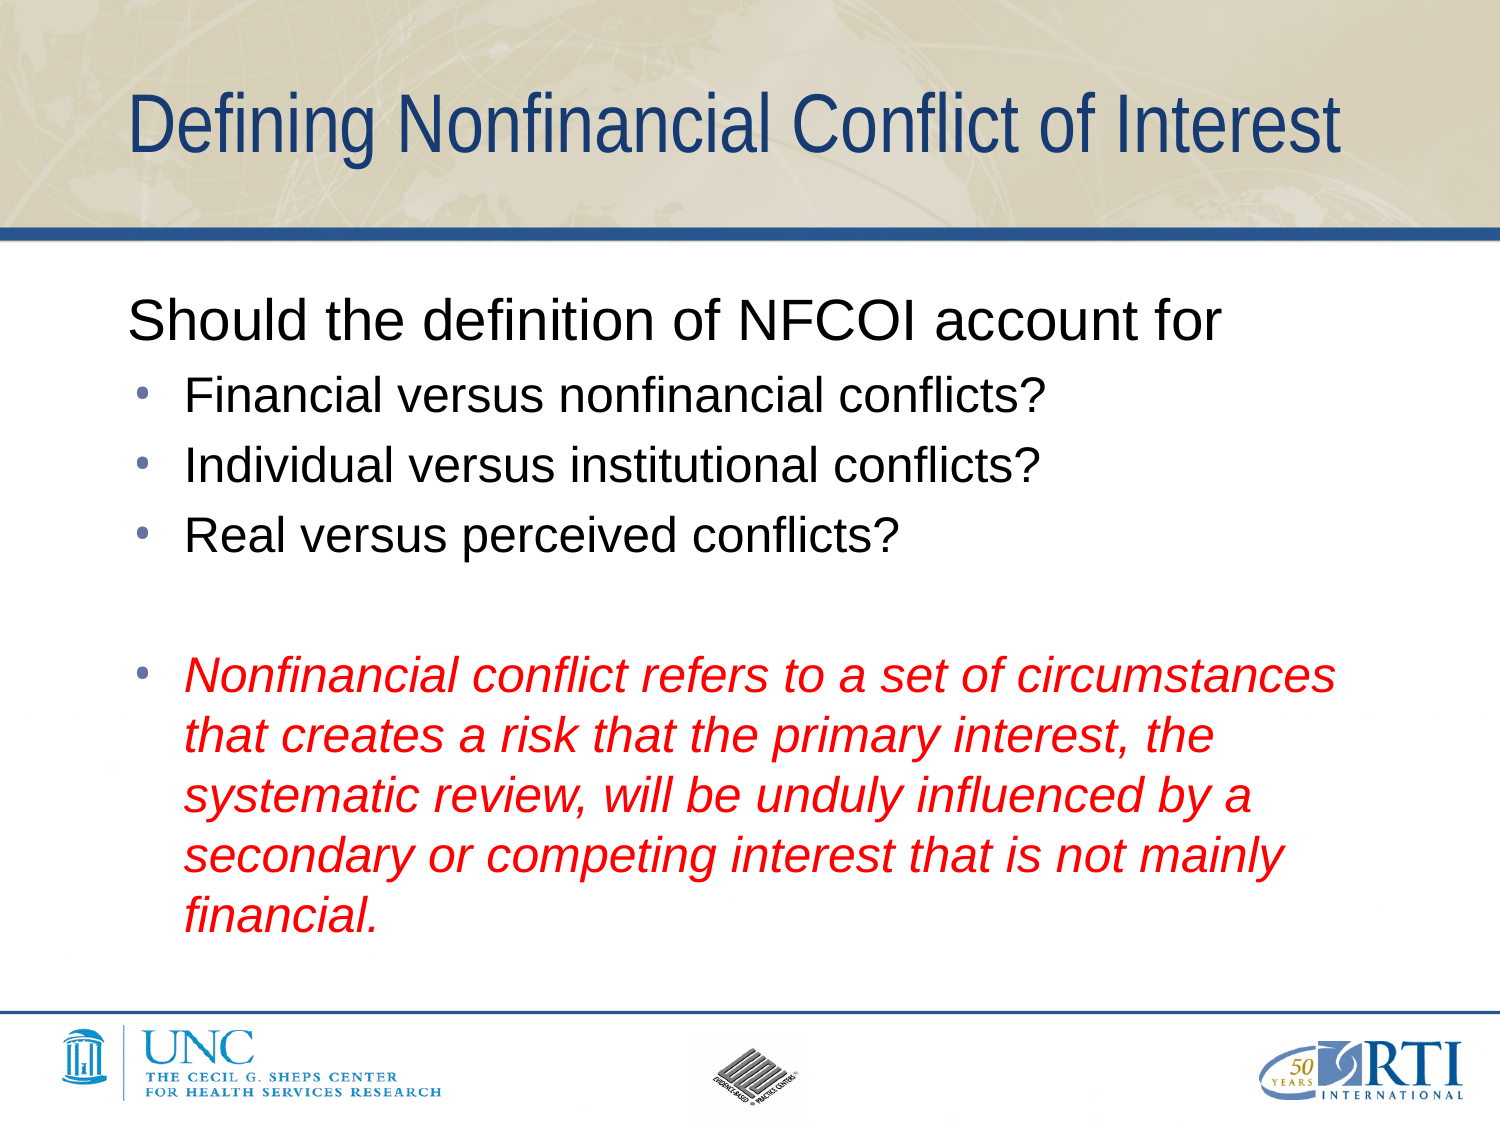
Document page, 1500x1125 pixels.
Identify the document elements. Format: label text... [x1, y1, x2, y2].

picture [0, 0, 1500, 1010]
list Should the definition of NFCOI account for Financial versus nonfinancial conflicts? Individual versus institutional conflicts? Real versus perceived conflicts? Nonfinancial conflict refers to a set of circumstances that creates a risk that the primary interest, the systematic review, will be unduly influenced by a secondary or competing interest that is not mainly financial. [112, 274, 1388, 976]
title Defining Nonfinancial Conflict of Interest [112, 24, 1388, 213]
picture [0, 1015, 1500, 1125]
